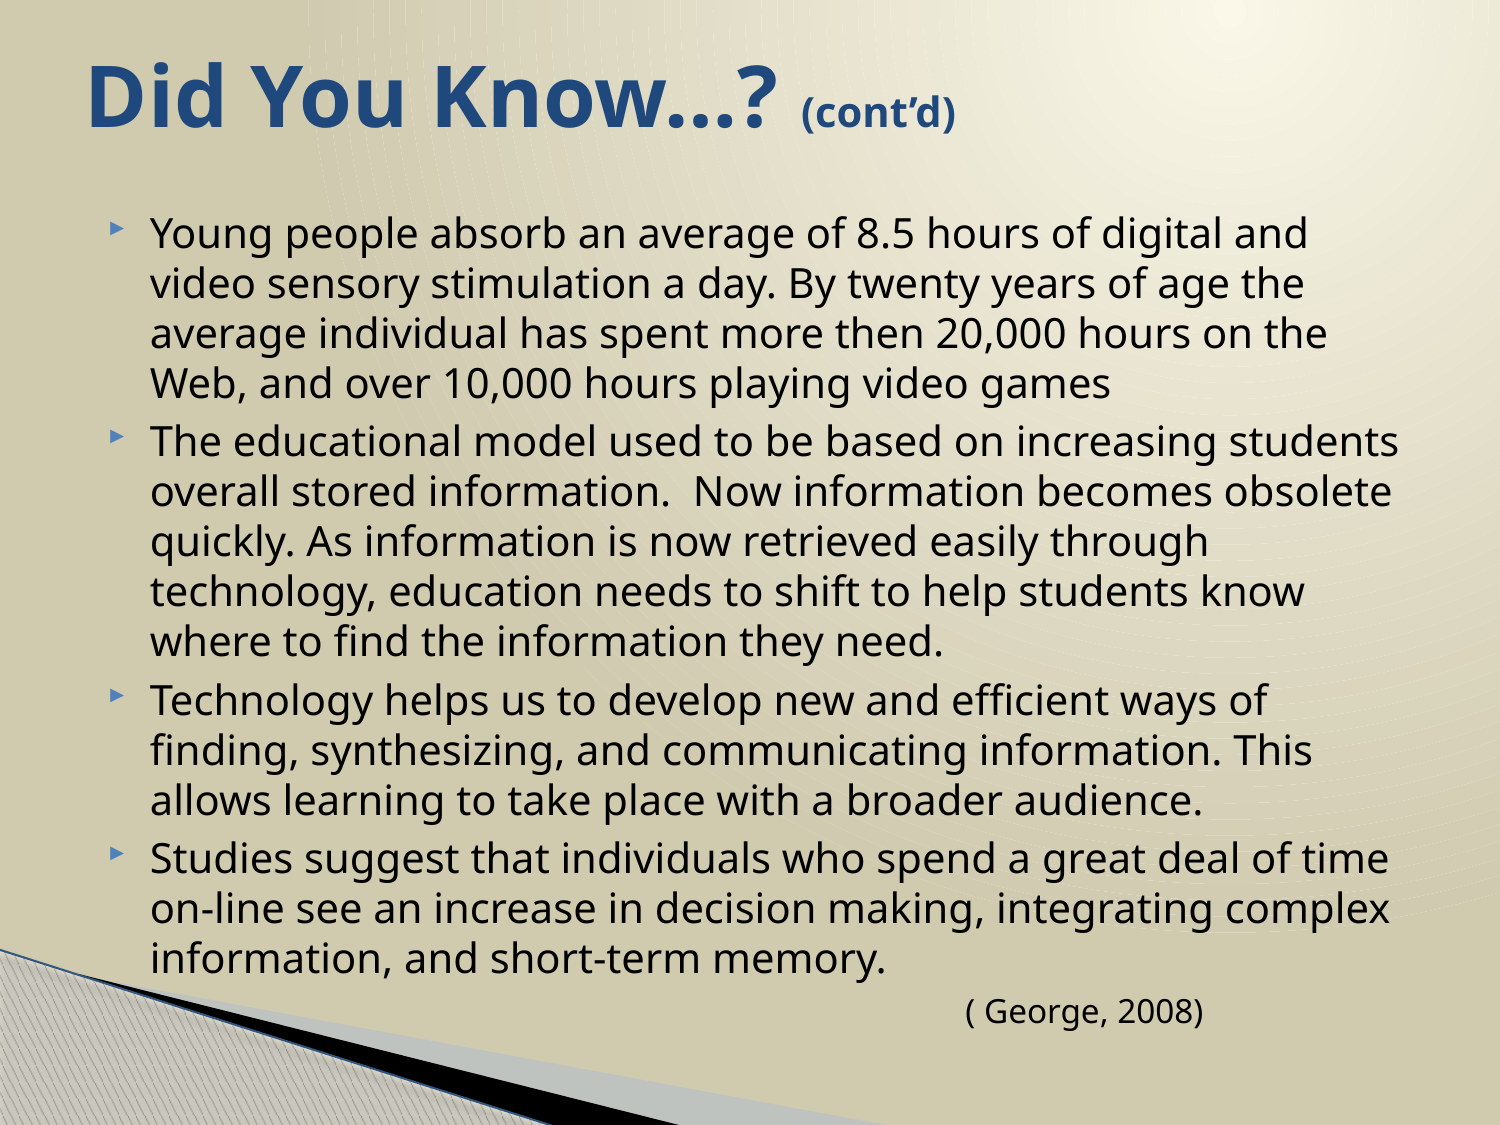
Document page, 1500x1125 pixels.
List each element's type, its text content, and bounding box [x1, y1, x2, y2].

title Did You Know…? (cont’d) [70, 0, 1421, 188]
list Young people absorb an average of 8.5 hours of digital and video sensory stimulation a day. By twenty years of age the average individual has spent more then 20,000 hours on the Web, and over 10,000 hours playing video games The educational model used to be based on increasing students overall stored information. Now information becomes obsolete quickly. As information is now retrieved easily through technology, education needs to shift to help students know where to find the information they need. Technology helps us to develop new and efficient ways of finding, synthesizing, and communicating information. This allows learning to take place with a broader audience. Studies suggest that individuals who spend a great deal of time on-line see an increase in decision making, integrating complex information, and short-term memory. ( George, 2008) [74, 198, 1426, 986]
